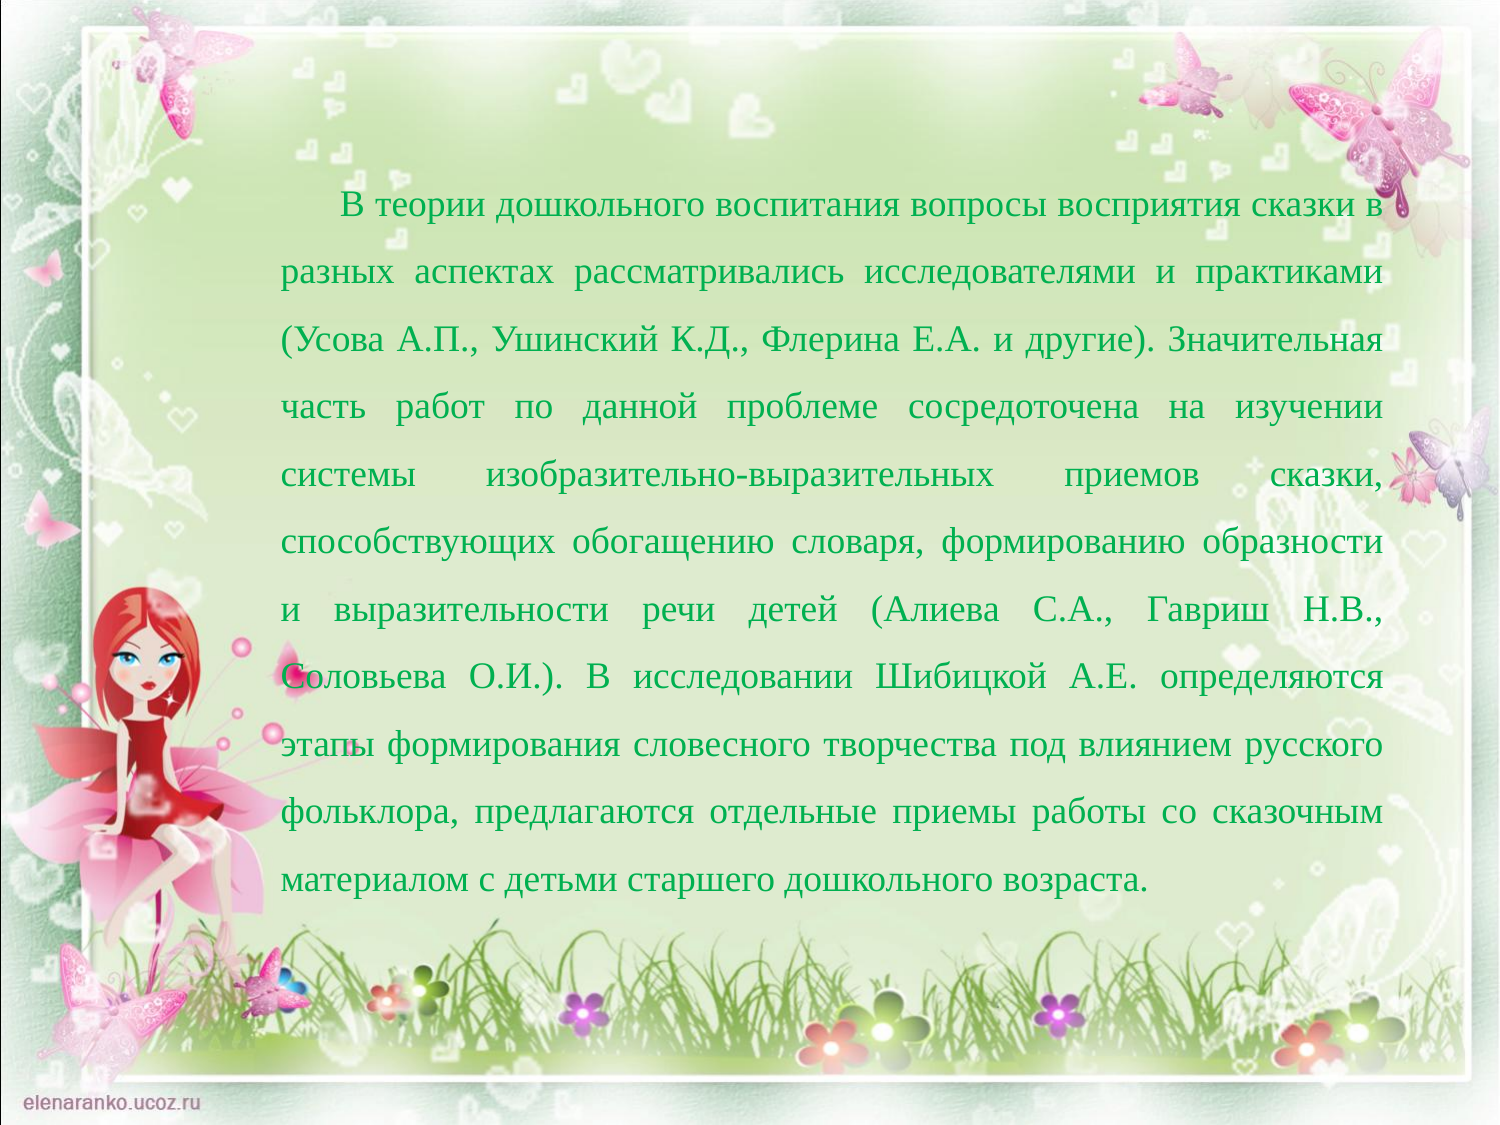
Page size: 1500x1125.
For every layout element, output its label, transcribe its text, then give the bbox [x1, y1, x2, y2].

list В теории дошкольного воспитания вопросы восприятия сказки в разных аспектах рассматривались исследователями и практиками (Усова А.П., Ушинский К.Д., Флерина Е.А. и другие). Значительная часть работ по данной проблеме сосредоточена на изучении системы изобразительно-выразительных приемов сказки, способствующих обогащению словаря, формированию образности и выразительности речи детей (Алиева С.А., Гавриш Н.В., Соловьева О.И.). В исследовании Шибицкой А.Е. определяются этапы формирования словесного творчества под влиянием русского фольклора, предлагаются отдельные приемы работы со сказочным материалом с детьми старшего дошкольного возраста. [265, 149, 1400, 941]
picture [0, 0, 1500, 1125]
